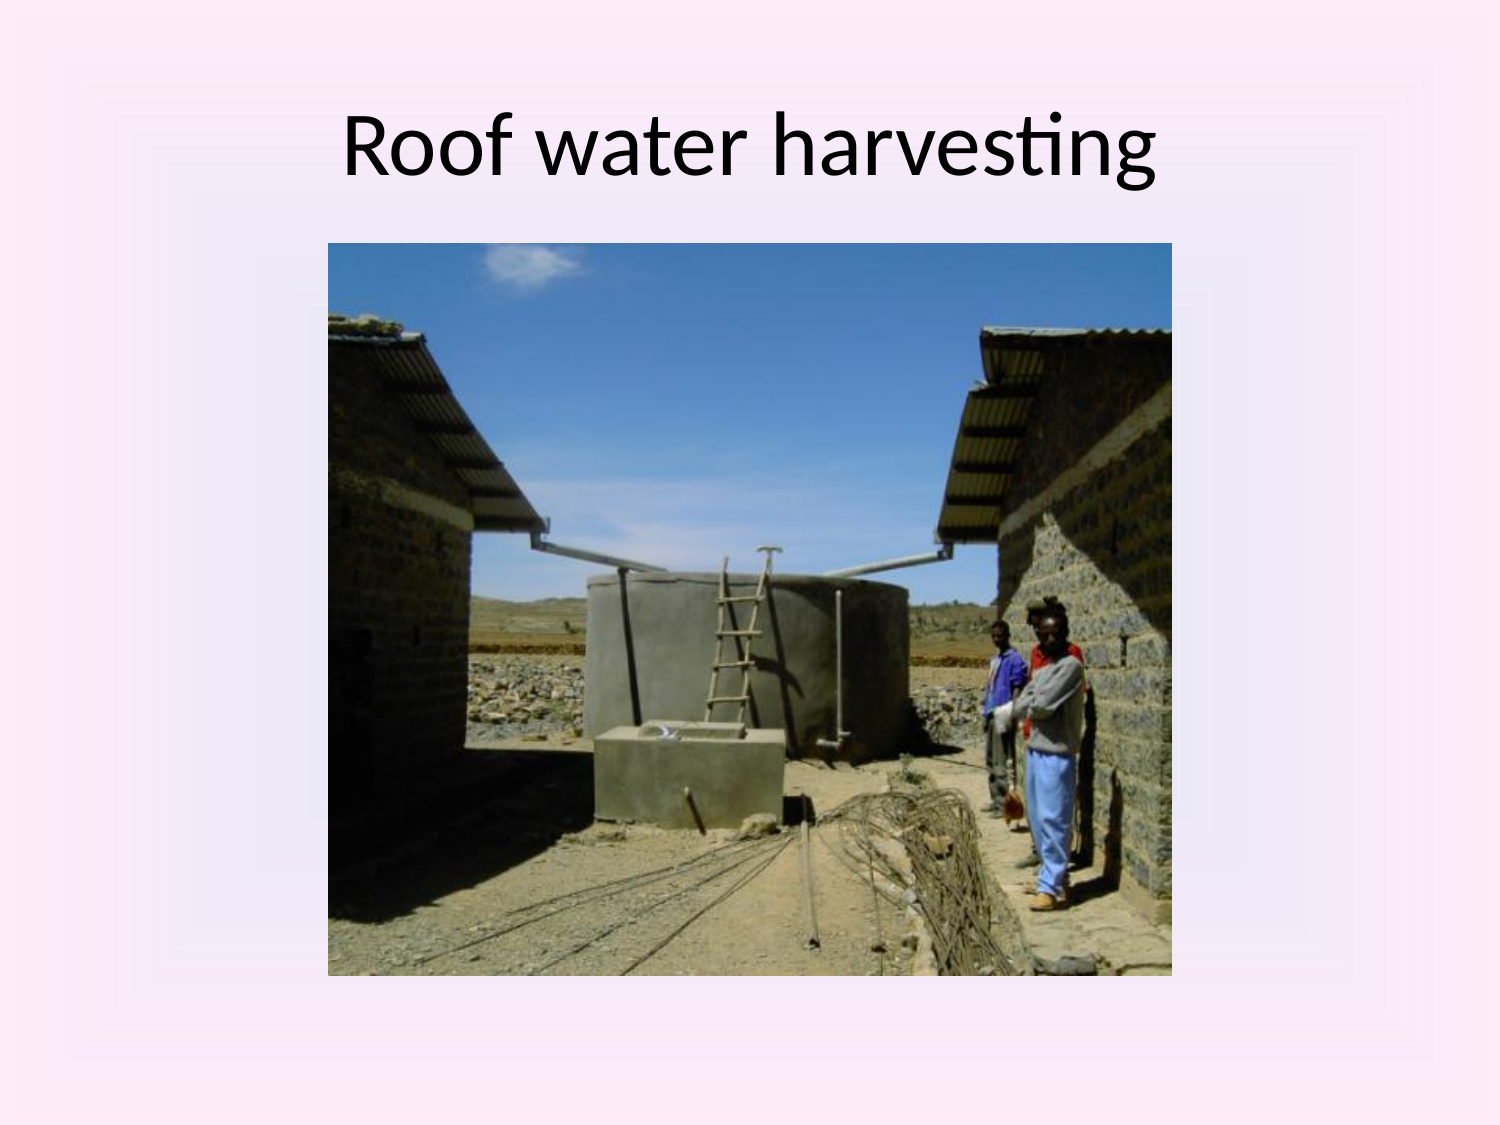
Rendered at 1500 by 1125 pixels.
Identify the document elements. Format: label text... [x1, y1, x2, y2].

title Roof water harvesting [75, 45, 1425, 233]
picture [327, 243, 1173, 977]
